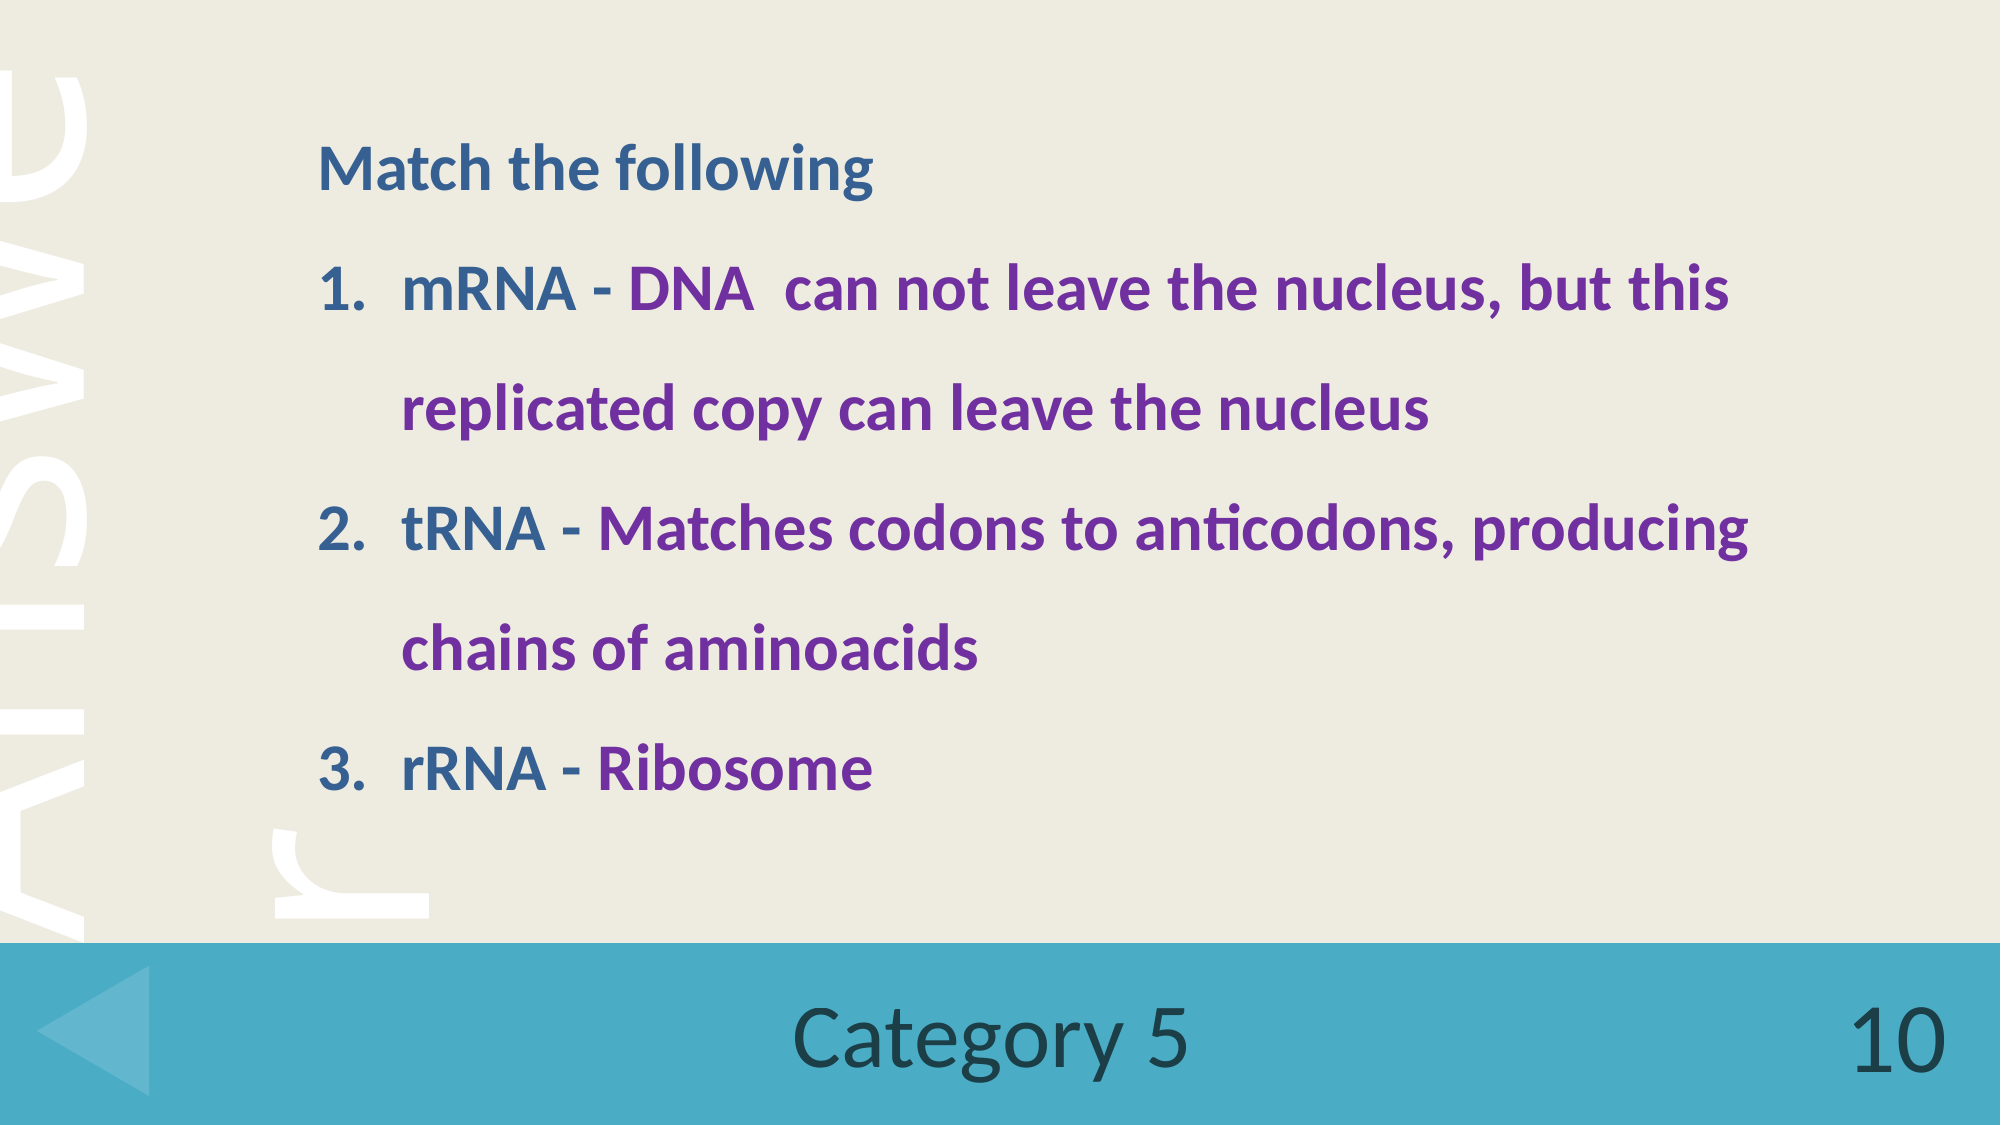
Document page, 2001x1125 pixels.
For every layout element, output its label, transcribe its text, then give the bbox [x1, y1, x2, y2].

title Category 5 [92, 937, 1893, 1125]
list 10 [1893, 967, 1963, 1097]
list Match the following mRNA - DNA can not leave the nucleus, but this replicated copy can leave the nucleus tRNA - Matches codons to anticodons, producing chains of aminoacids rRNA - Ribosome [302, 173, 1866, 835]
